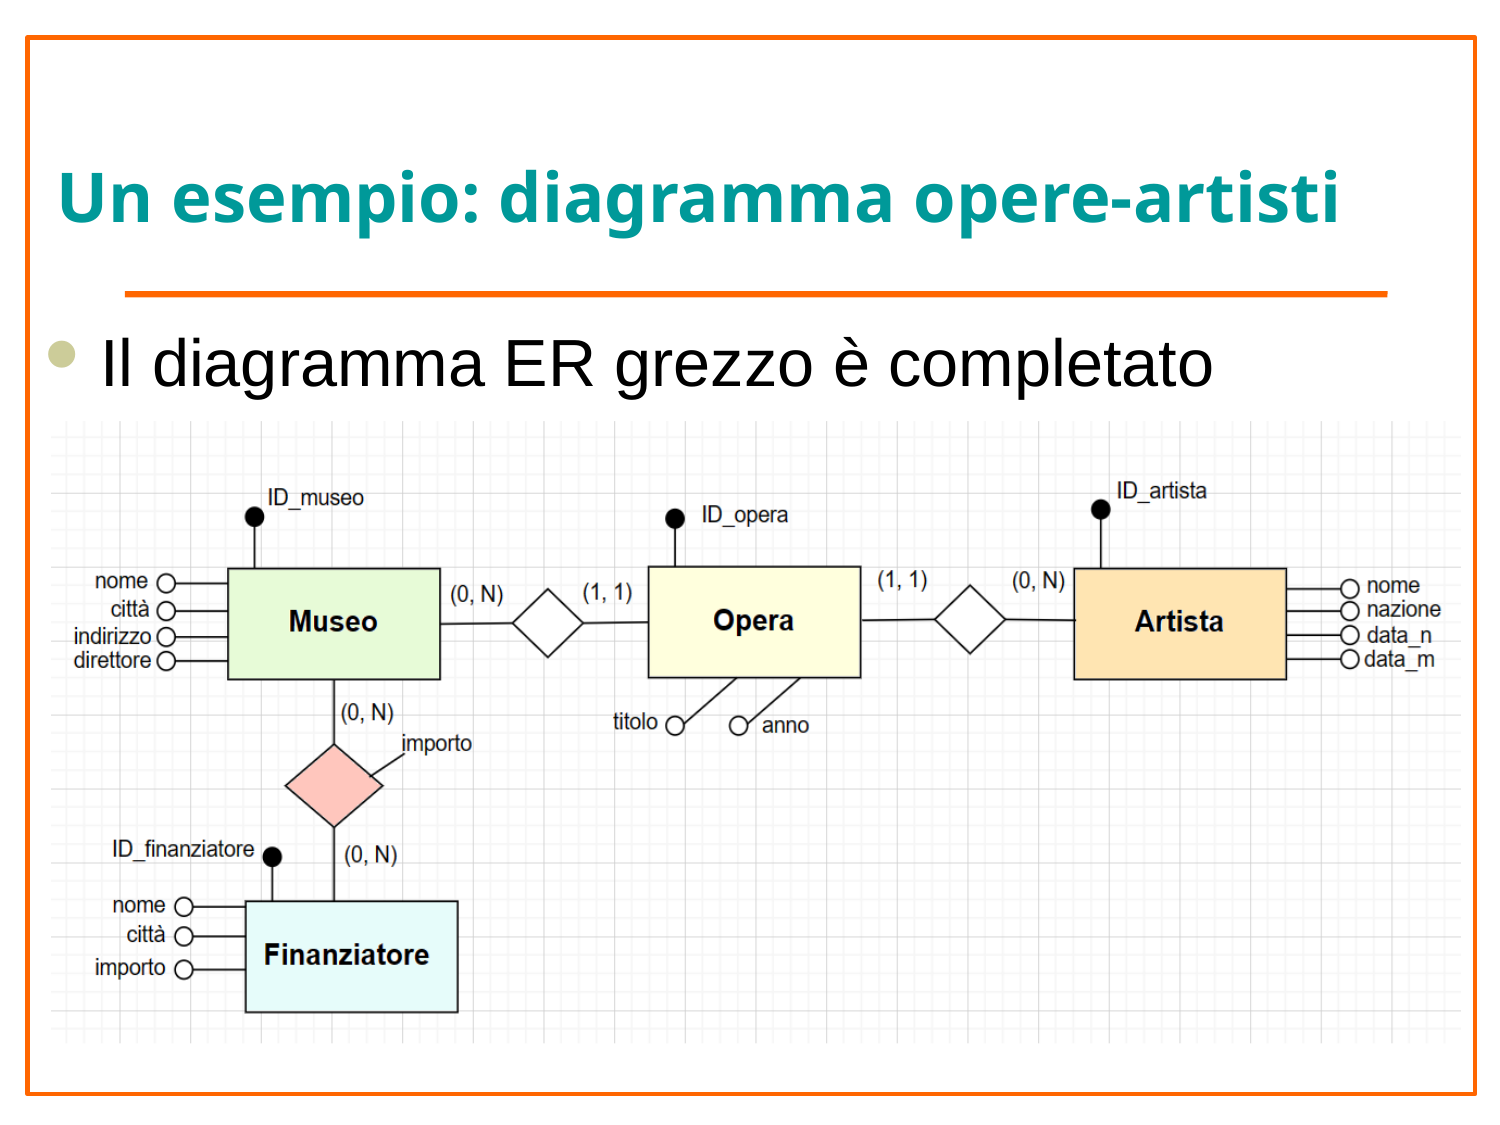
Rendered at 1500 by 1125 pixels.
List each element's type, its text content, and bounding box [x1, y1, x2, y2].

list Il diagramma ER grezzo è completato [29, 312, 1459, 1024]
title Un esempio: diagramma opere-artisti [41, 87, 1483, 244]
picture [51, 420, 1462, 1057]
